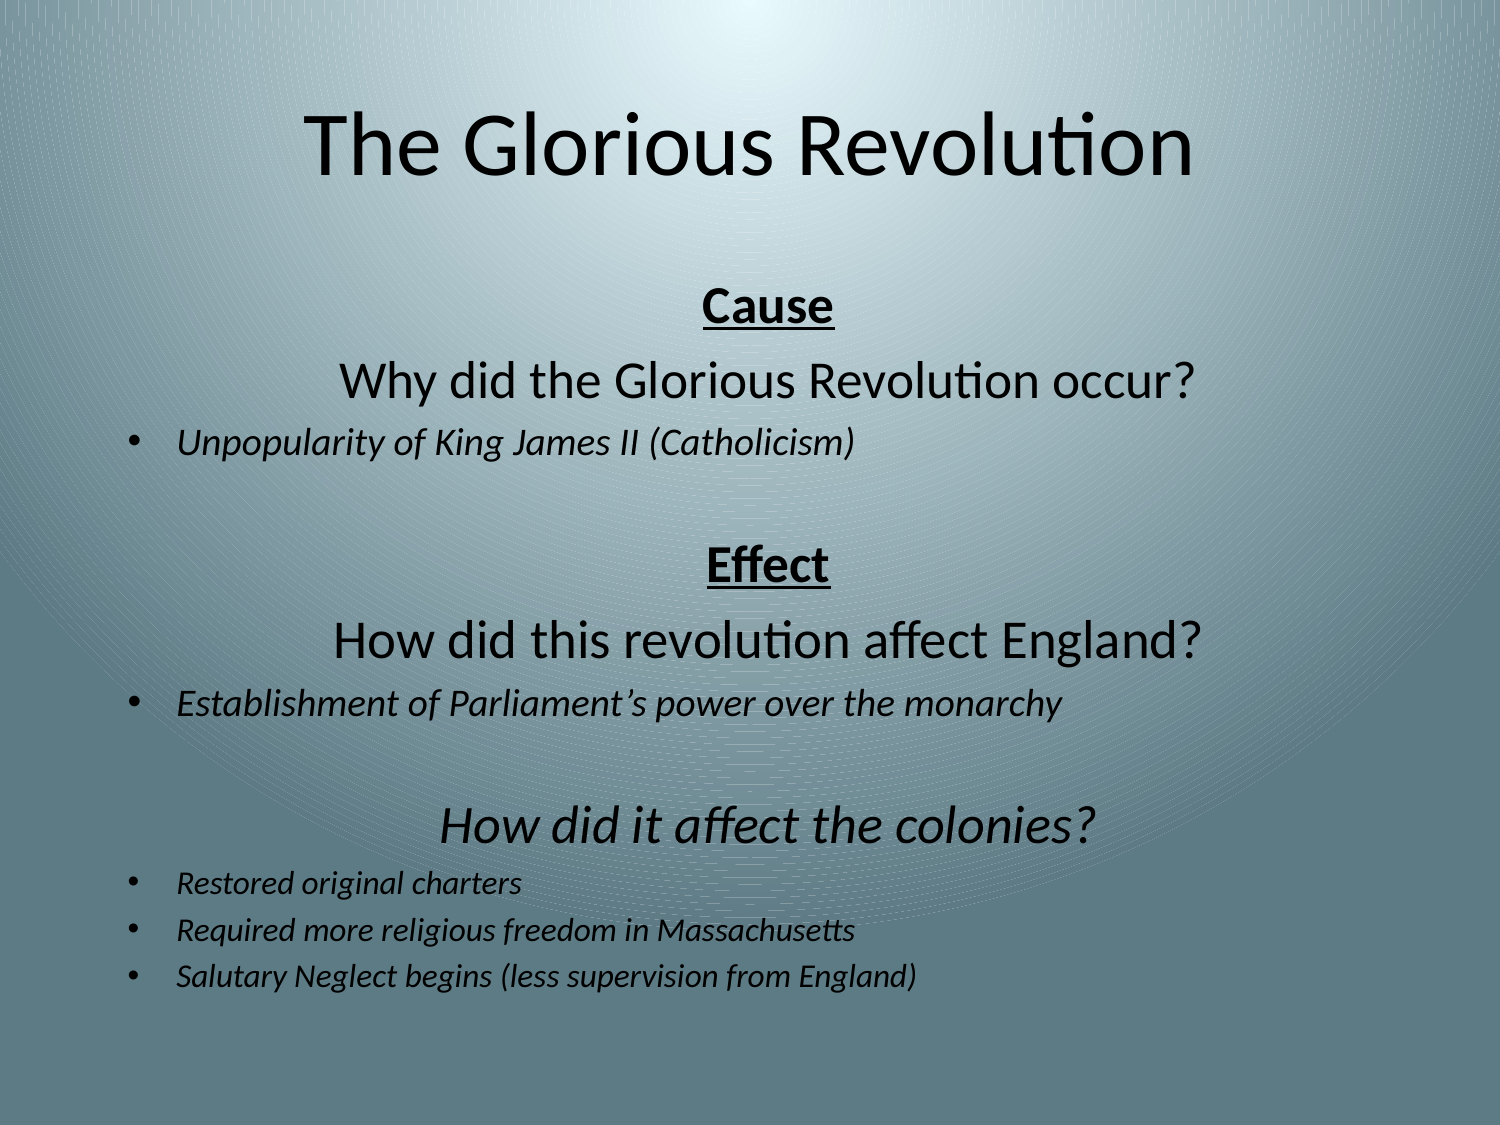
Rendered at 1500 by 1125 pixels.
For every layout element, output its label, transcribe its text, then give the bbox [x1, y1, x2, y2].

title The Glorious Revolution [75, 45, 1425, 233]
list Cause Why did the Glorious Revolution occur? Unpopularity of King James II (Catholicism) Effect How did this revolution affect England? Establishment of Parliament’s power over the monarchy How did it affect the colonies? Restored original charters Required more religious freedom in Massachusetts Salutary Neglect begins (less supervision from England) [112, 262, 1425, 1005]
